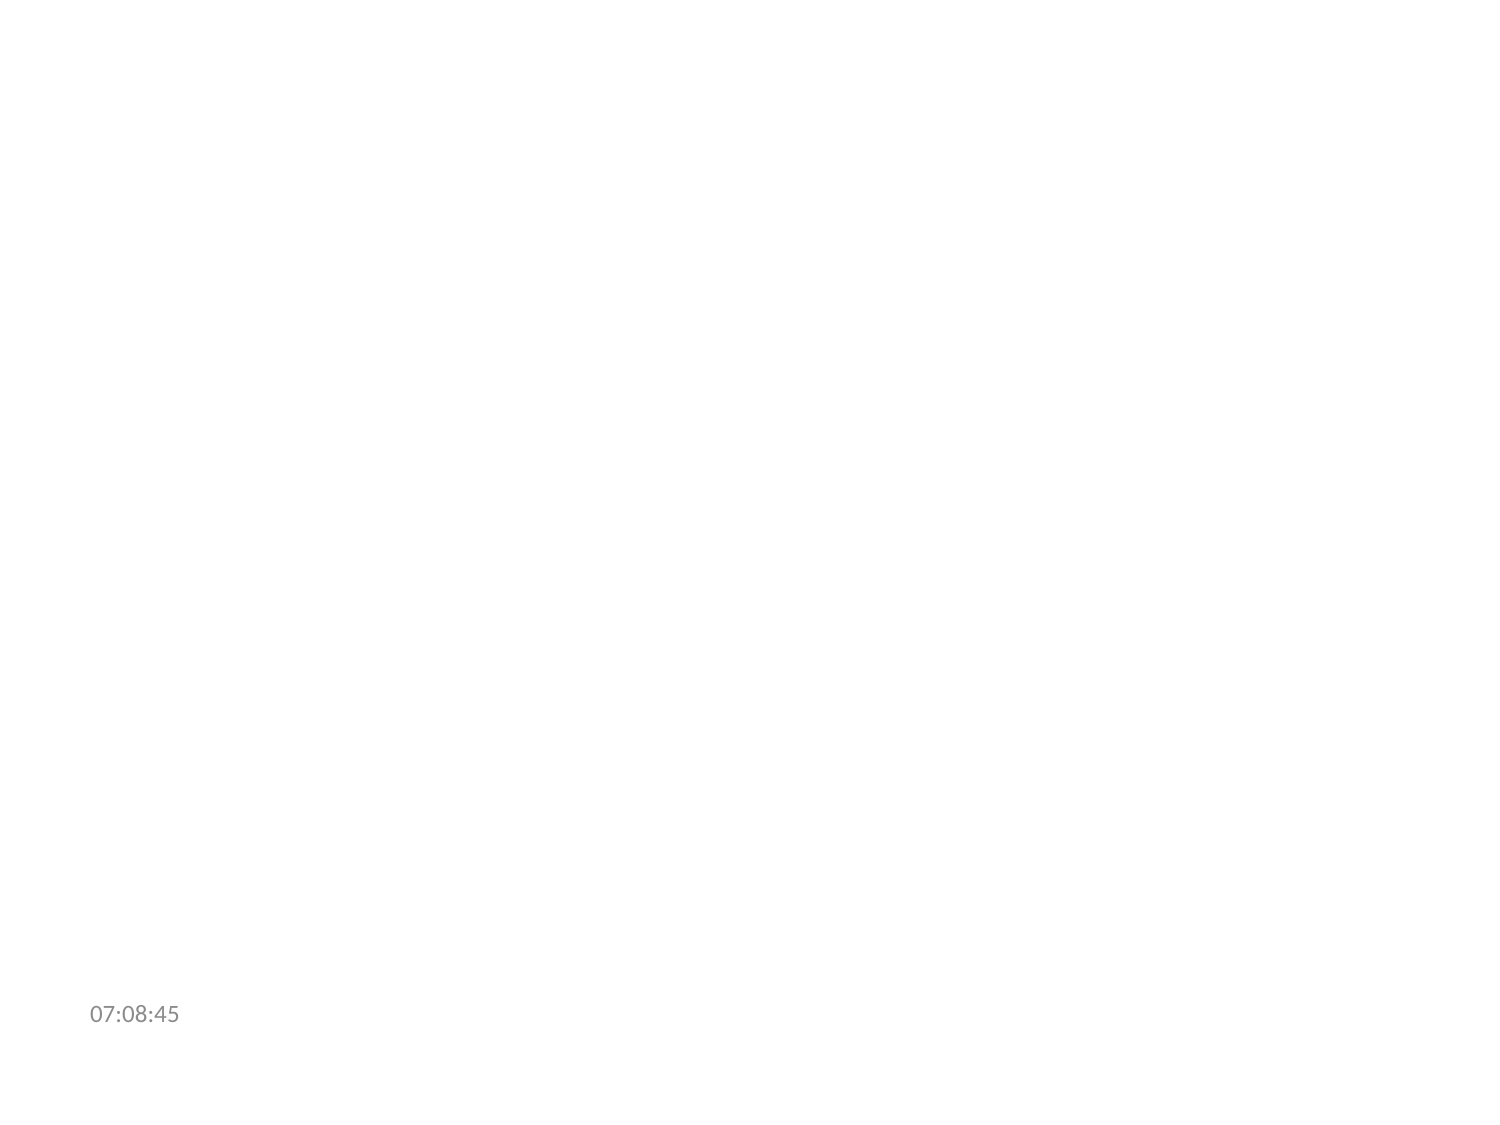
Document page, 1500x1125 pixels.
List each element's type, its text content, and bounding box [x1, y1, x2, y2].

text_box 15:35:09 [75, 982, 425, 1043]
